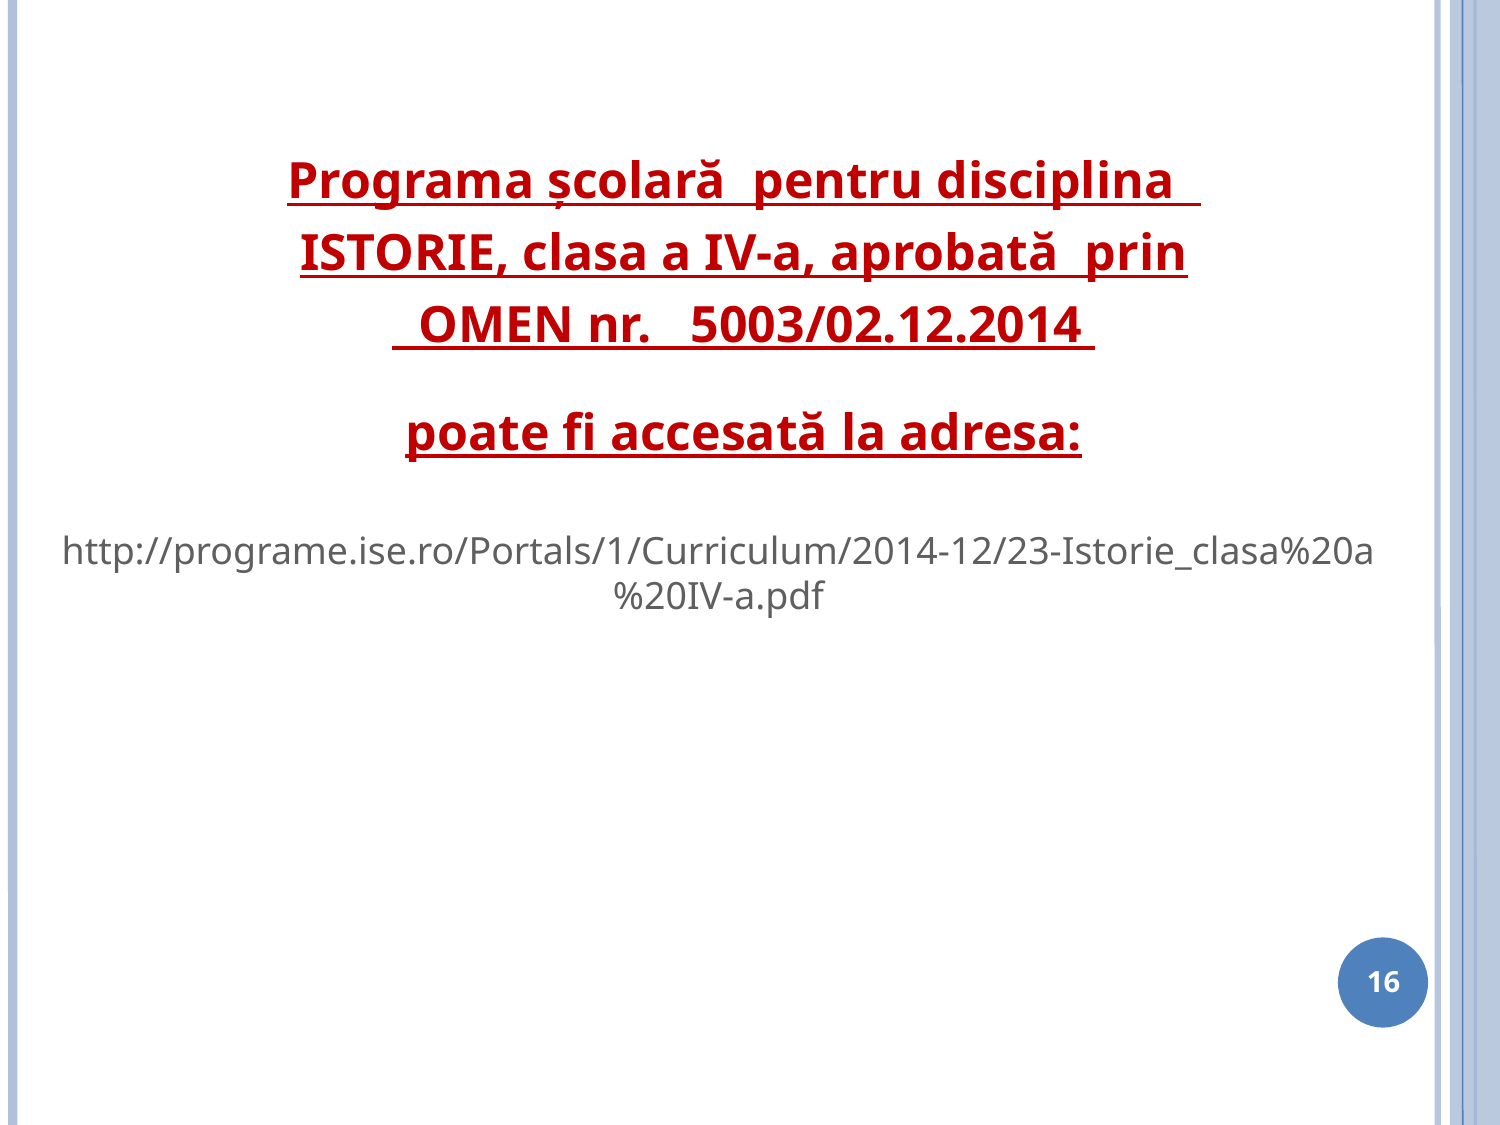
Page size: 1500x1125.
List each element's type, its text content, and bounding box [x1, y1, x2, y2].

text_box Programa școlară pentru disciplina ISTORIE, clasa a IV-a, aprobată prin OMEN nr. 5003/02.12.2014 poate fi accesată la adresa: [162, 162, 1325, 1041]
text_box http://programe.ise.ro/Portals/1/Curriculum/2014-12/23-Istorie_clasa%20a%20IV-a.pdf [37, 249, 162, 671]
text_box http://programe.ise.ro/Portals/1/Curriculum/2014-12/23-Istorie_clasa%20a%20IV-a.pdf [1325, 249, 1400, 671]
text_box 16 [1333, 940, 1434, 1026]
